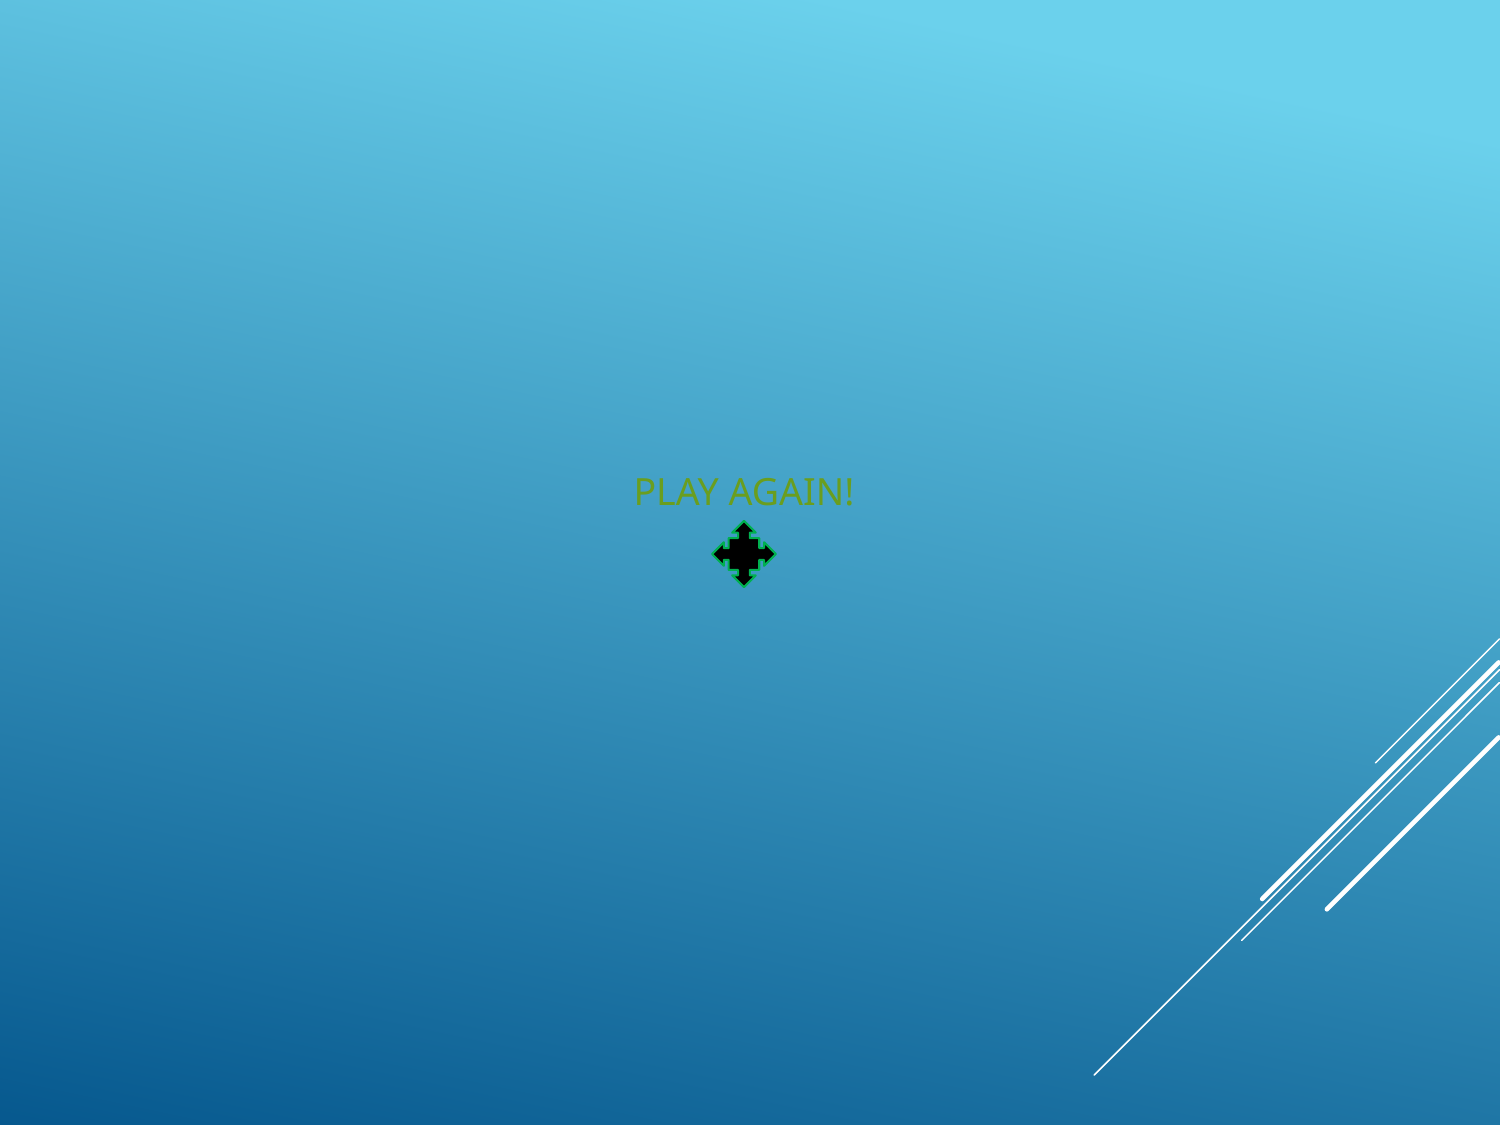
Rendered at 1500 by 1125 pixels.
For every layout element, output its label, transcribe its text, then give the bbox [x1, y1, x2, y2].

text_box PLAY AGAIN! [605, 460, 883, 521]
text_box [711, 521, 777, 588]
